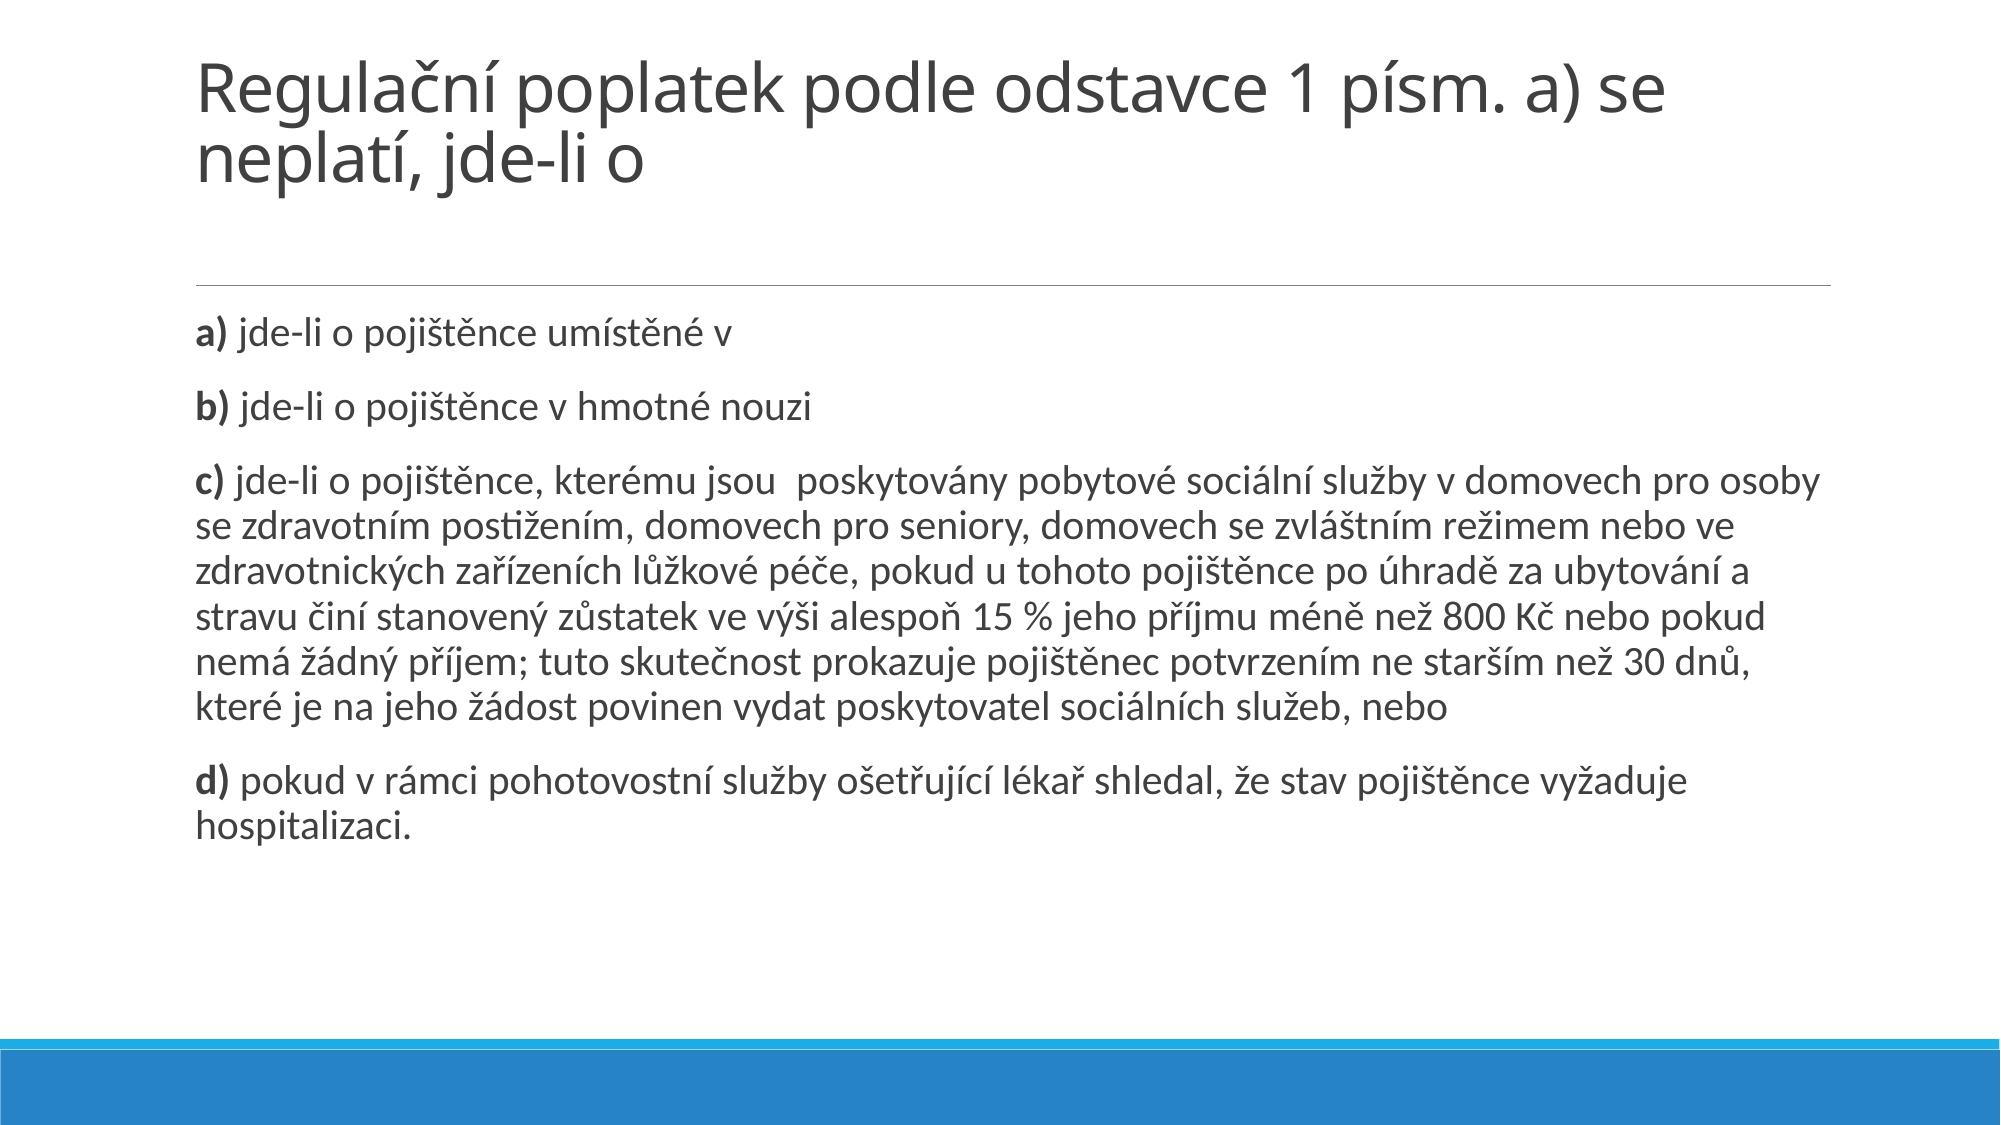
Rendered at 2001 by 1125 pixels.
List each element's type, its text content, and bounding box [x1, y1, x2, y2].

list a) jde-li o pojištěnce umístěné v b) jde-li o pojištěnce v hmotné nouzi c) jde-li o pojištěnce, kterému jsou poskytovány pobytové sociální služby v domovech pro osoby se zdravotním postižením, domovech pro seniory, domovech se zvláštním režimem nebo ve zdravotnických zařízeních lůžkové péče, pokud u tohoto pojištěnce po úhradě za ubytování a stravu činí stanovený zůstatek ve výši alespoň 15 % jeho příjmu méně než 800 Kč nebo pokud nemá žádný příjem; tuto skutečnost prokazuje pojištěnec potvrzením ne starším než 30 dnů, které je na jeho žádost povinen vydat poskytovatel sociálních služeb, nebo d) pokud v rámci pohotovostní služby ošetřující lékař shledal, že stav pojištěnce vyžaduje hospitalizaci. [180, 302, 1830, 963]
title Regulační poplatek podle odstavce 1 písm. a) se neplatí, jde-li o [180, 47, 1830, 285]
